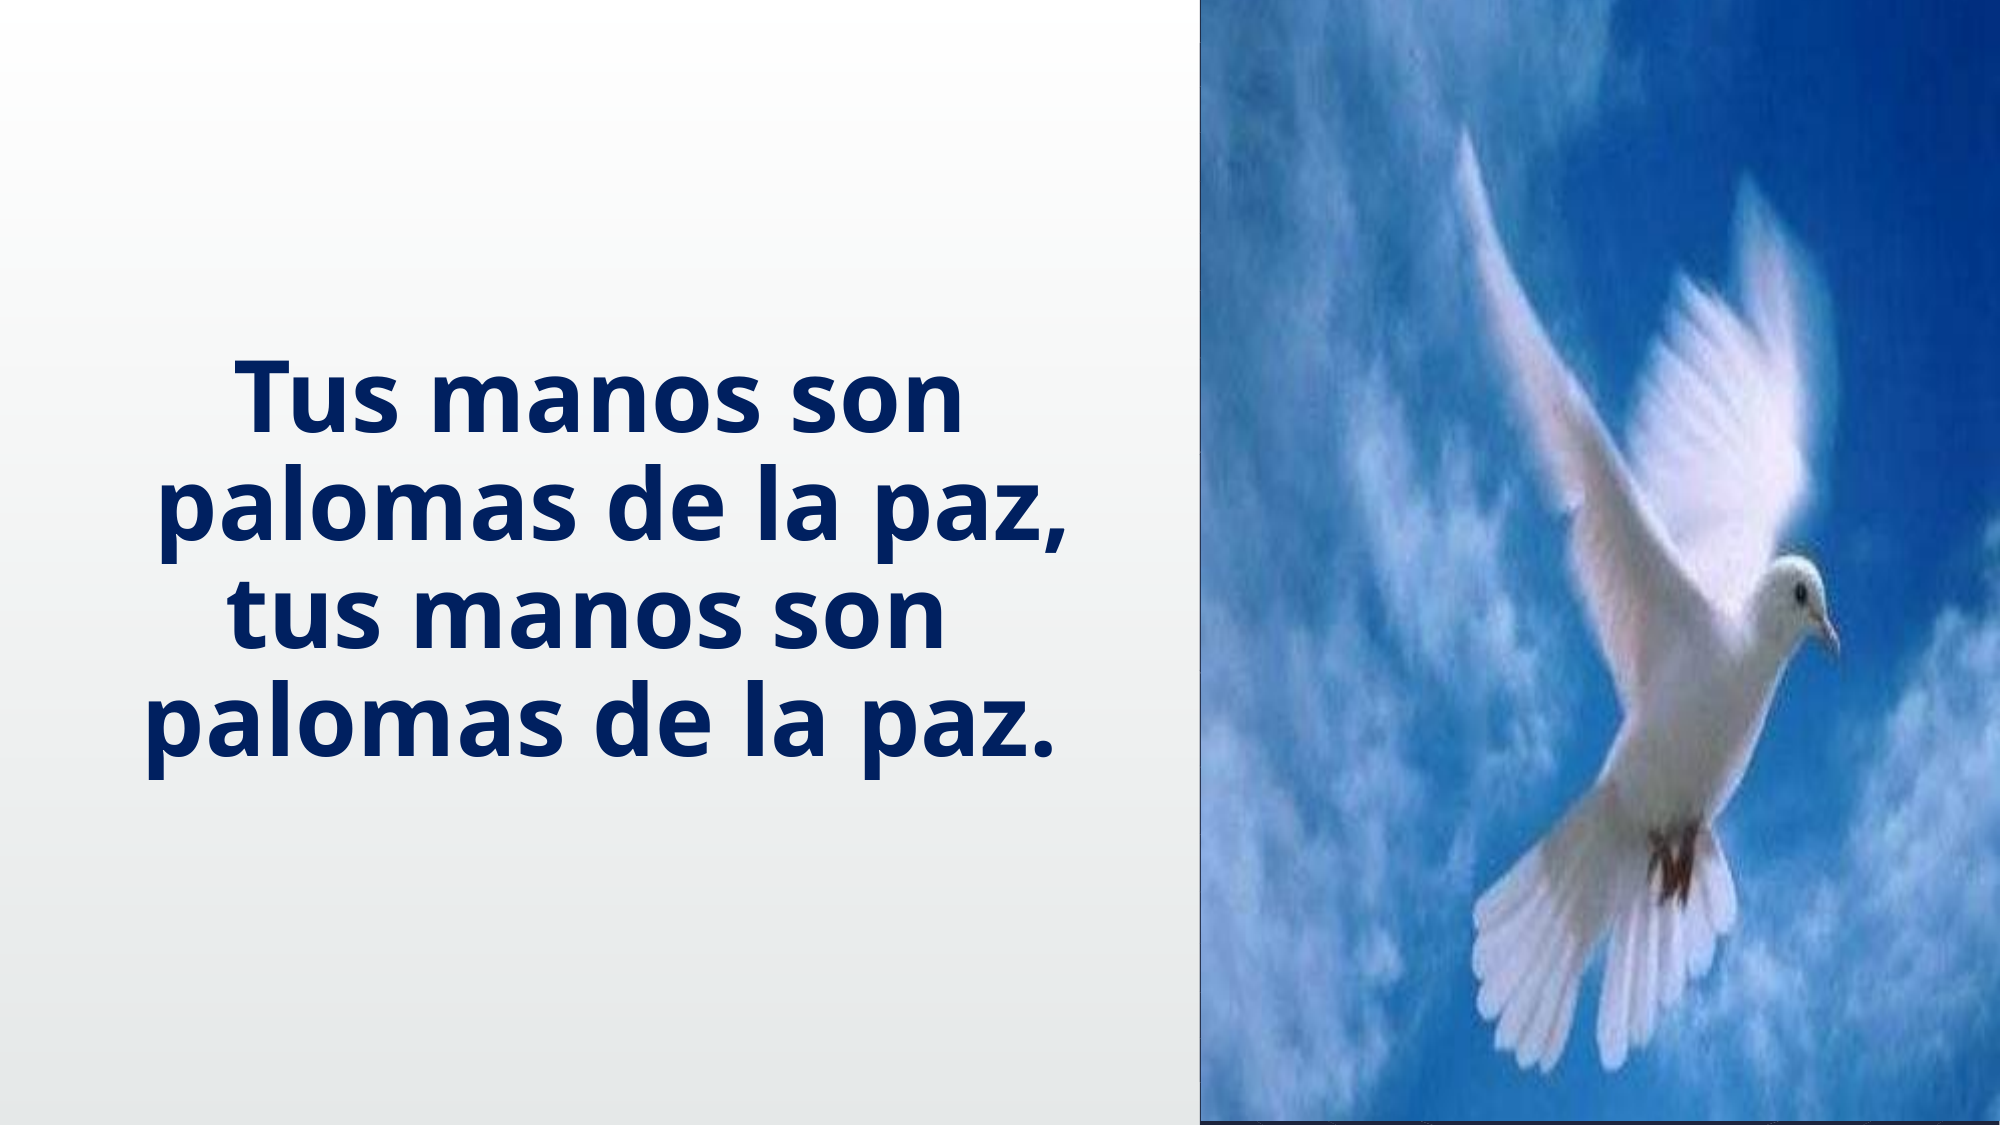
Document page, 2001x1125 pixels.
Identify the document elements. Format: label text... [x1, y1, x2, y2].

picture [1200, 0, 2000, 1125]
title Tus manos son palomas de la paz, tus manos son palomas de la paz. [0, 0, 1200, 1125]
